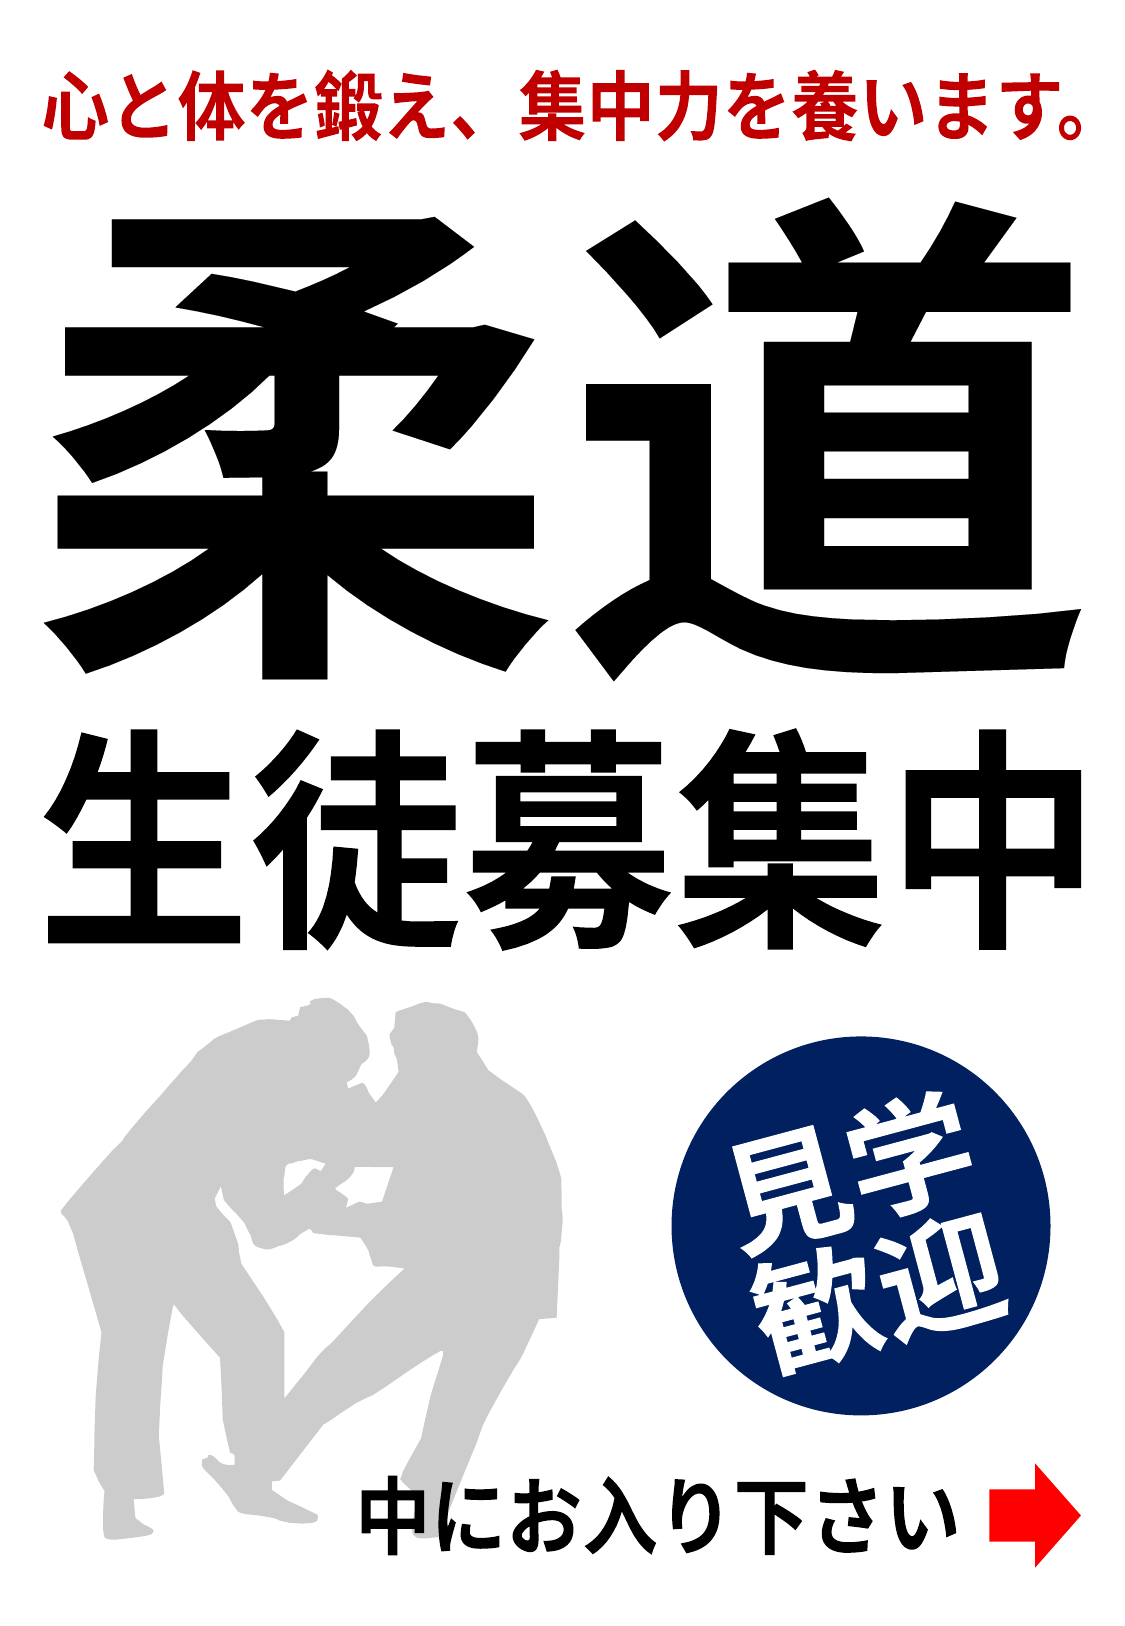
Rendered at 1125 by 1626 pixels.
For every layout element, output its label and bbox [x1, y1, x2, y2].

text_box [989, 1463, 1081, 1568]
text_box [60, 997, 563, 1540]
text_box [671, 1036, 1051, 1416]
